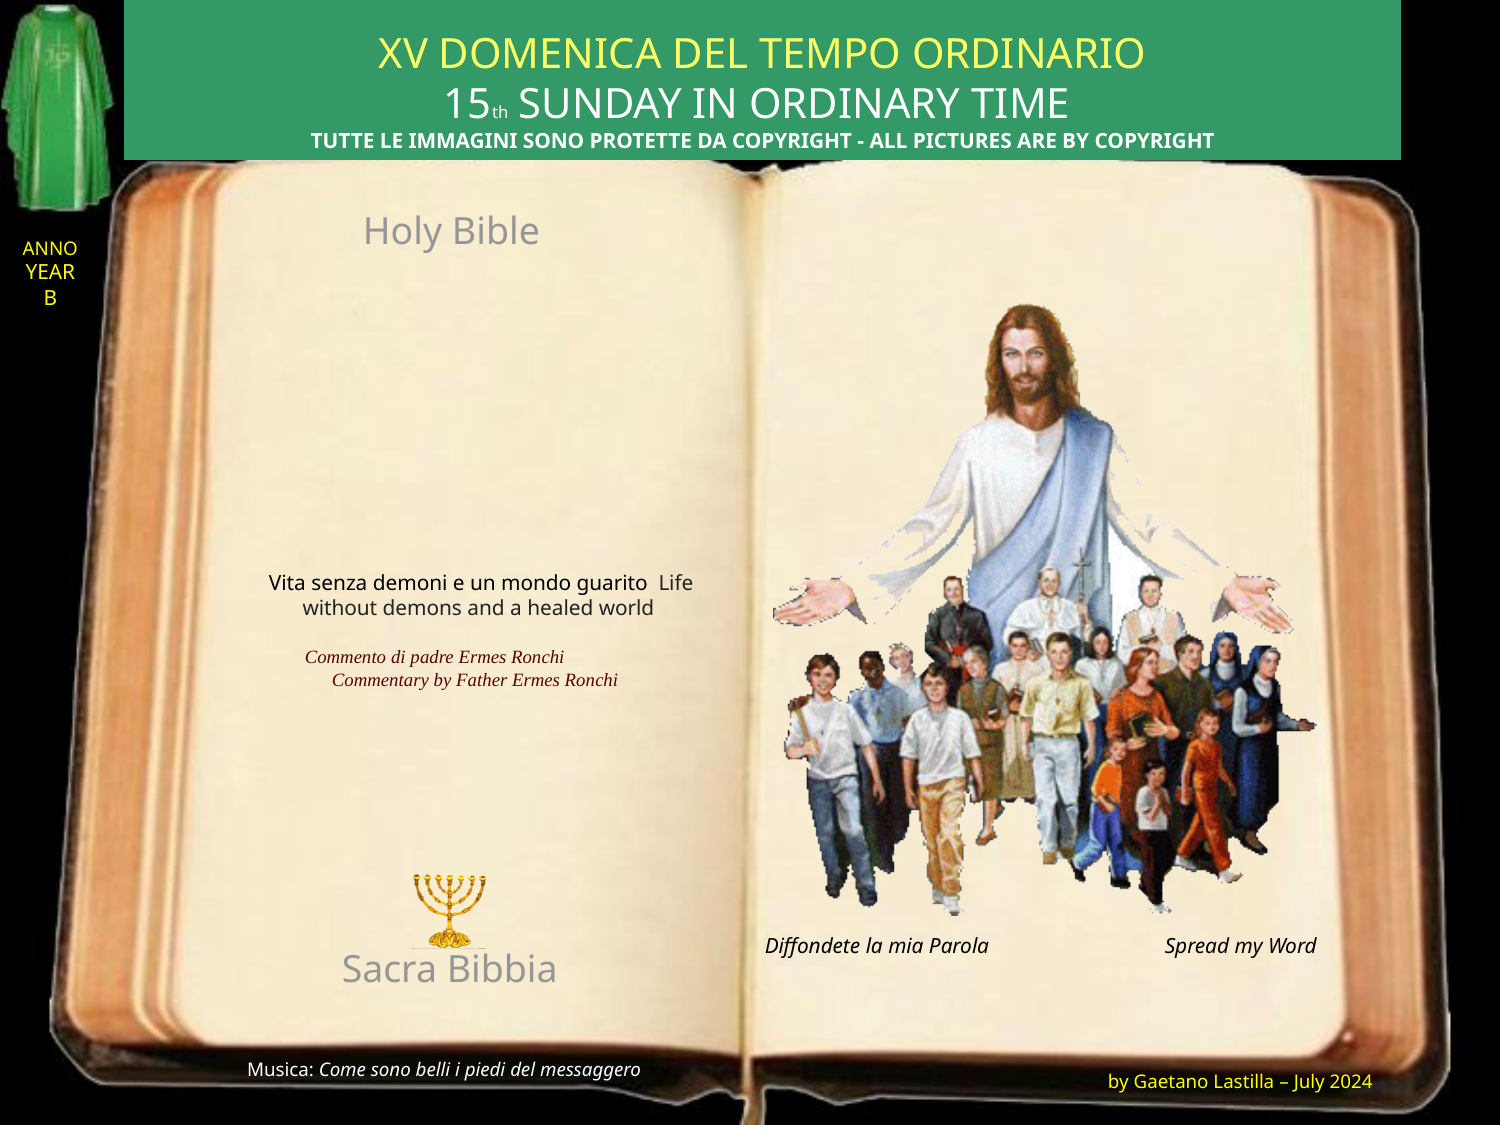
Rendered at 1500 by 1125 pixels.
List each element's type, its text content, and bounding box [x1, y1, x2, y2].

text_box Sacra Bibbia [187, 937, 713, 998]
text_box by Gaetano Lastilla – July 2024 [980, 1062, 1500, 1100]
text_box ANNO YEAR B [7, 229, 93, 317]
text_box Vita senza demoni e un mondo guarito Life without demons and a healed world [237, 562, 725, 628]
text_box Musica: Come sono belli i piedi del messaggero [87, 1050, 800, 1088]
picture [0, 0, 1500, 1125]
text_box XV DOMENICA DEL TEMPO ORDINARIO 15th SUNDAY IN ORDINARY TIME TUTTE LE IMMAGINI SONO PROTETTE DA COPYRIGHT - ALL PICTURES ARE BY COPYRIGHT [124, 0, 1400, 160]
text_box Commento di padre Ermes Ronchi Commentary by Father Ermes Ronchi [275, 637, 675, 698]
text_box Holy Bible [348, 199, 556, 260]
text_box Diffondete la mia Parola Spread my Word [749, 924, 1338, 965]
